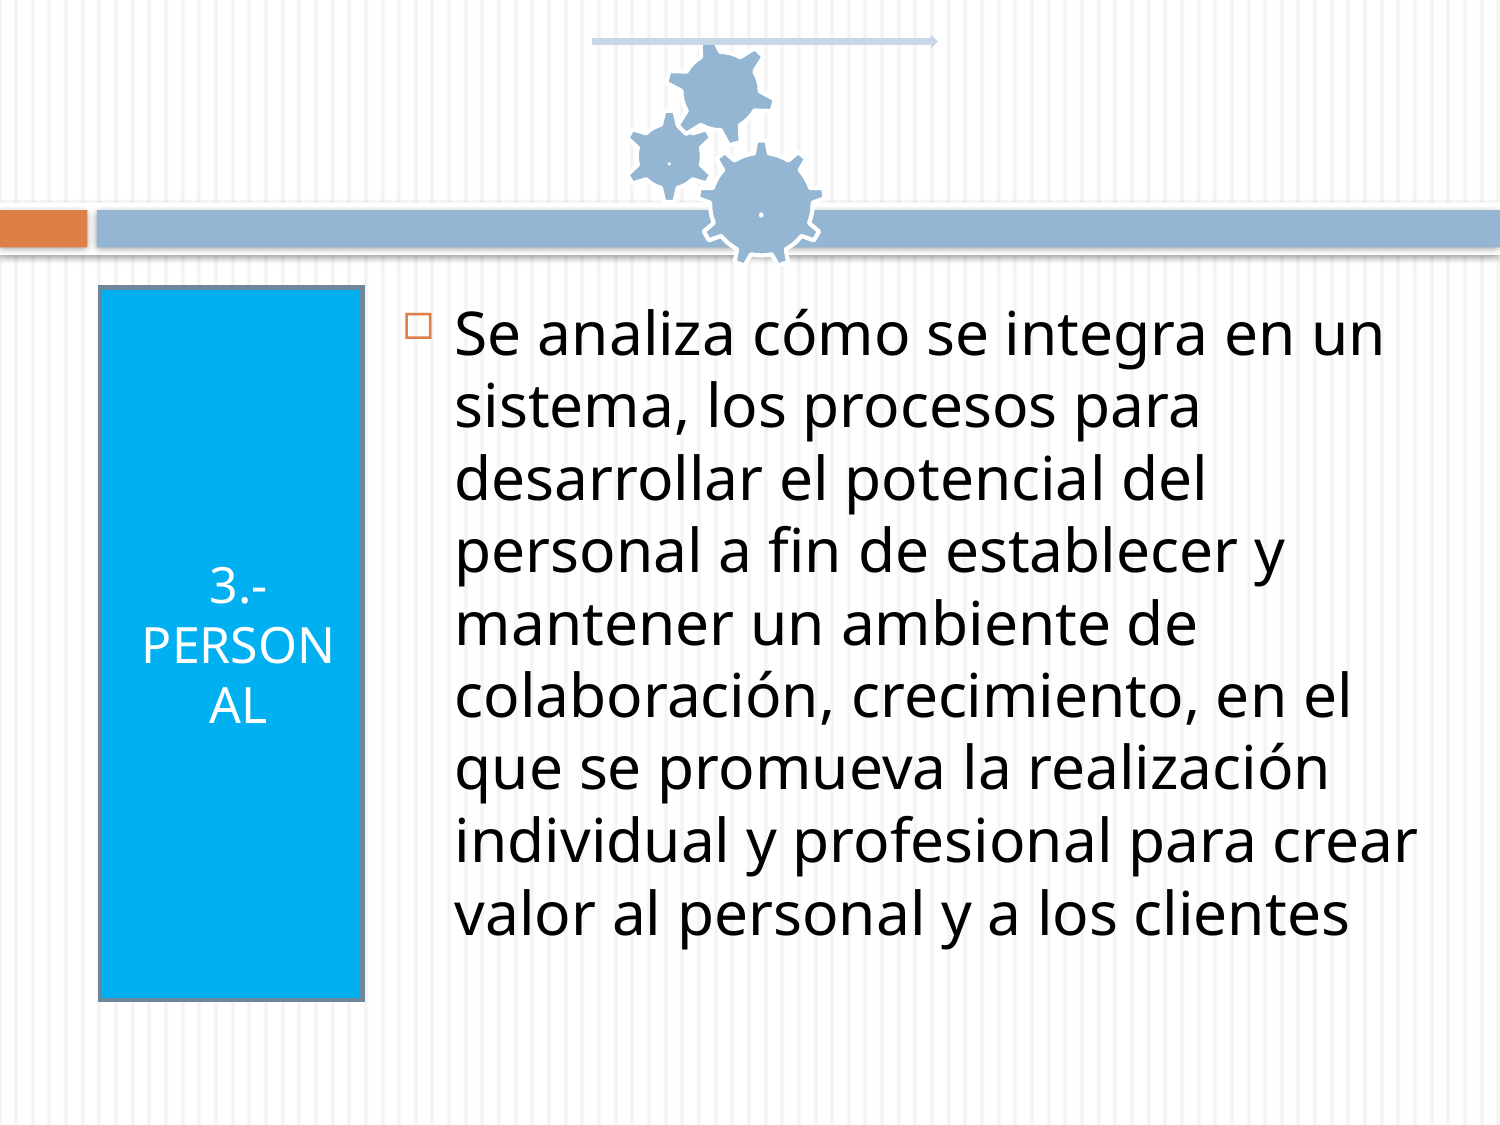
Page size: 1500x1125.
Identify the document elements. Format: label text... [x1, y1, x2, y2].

list 3.- PERSONAL [98, 285, 365, 1002]
list Se analiza cómo se integra en un sistema, los procesos para desarrollar el potencial del personal a fin de establecer y mantener un ambiente de colaboración, crecimiento, en el que se promueva la realización individual y profesional para crear valor al personal y a los clientes [387, 287, 1438, 1013]
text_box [480, 34, 938, 269]
